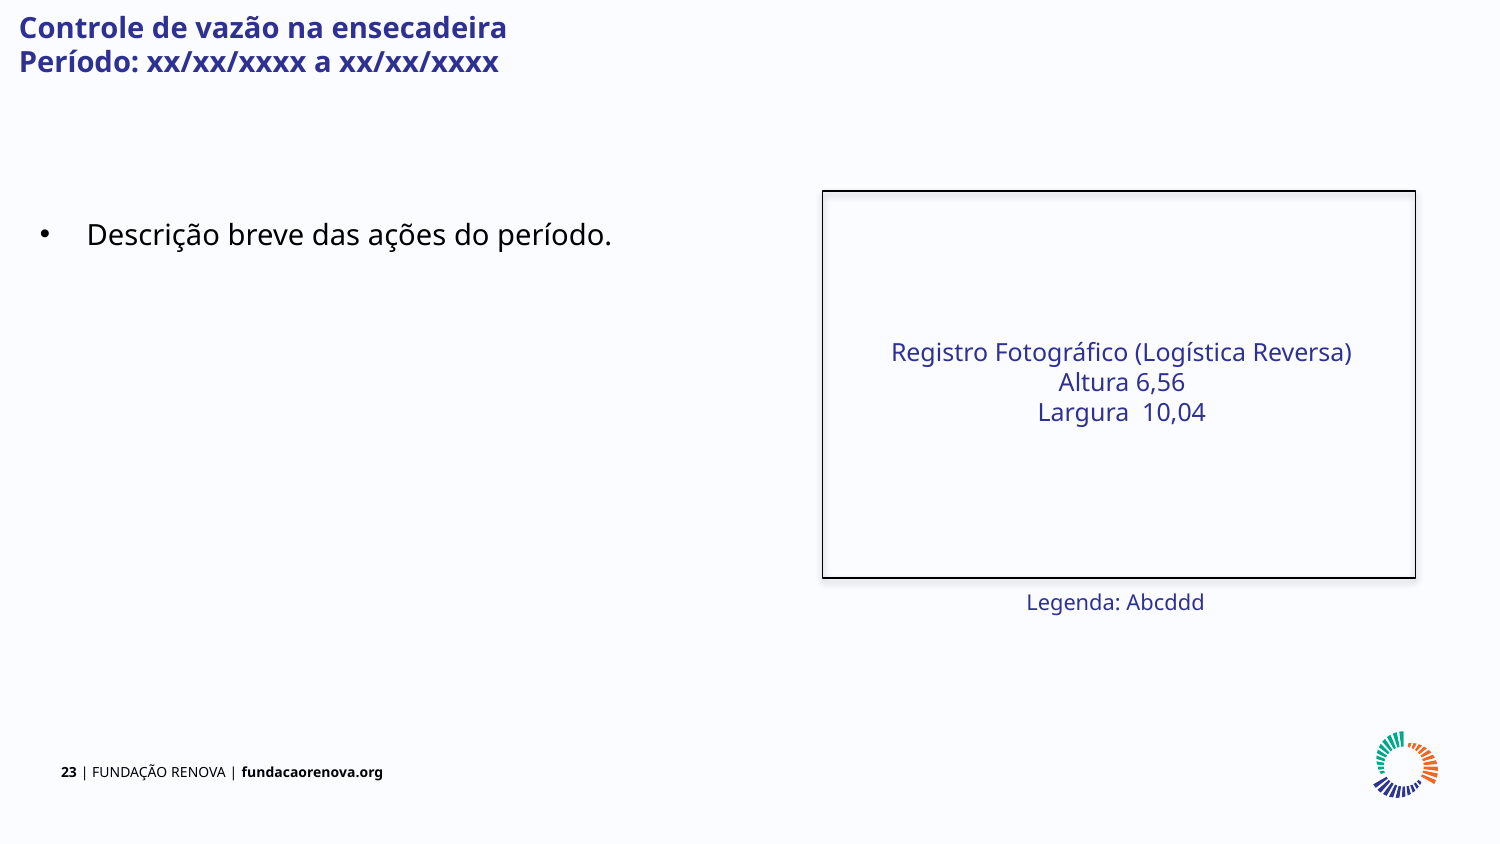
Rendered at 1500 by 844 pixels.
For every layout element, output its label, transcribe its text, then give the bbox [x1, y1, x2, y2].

text_box Descrição breve das ações do período. [25, 190, 771, 259]
text_box Registro Fotográfico (Logística Reversa) Altura 6,56 Largura 10,04 [852, 328, 1392, 479]
picture [1373, 731, 1438, 798]
text_box [822, 190, 1416, 579]
text_box Legenda: Abcddd [1011, 581, 1274, 623]
text_box Controle de vazão na ensecadeira Período: xx/xx/xxxx a xx/xx/xxxx [4, 2, 956, 104]
